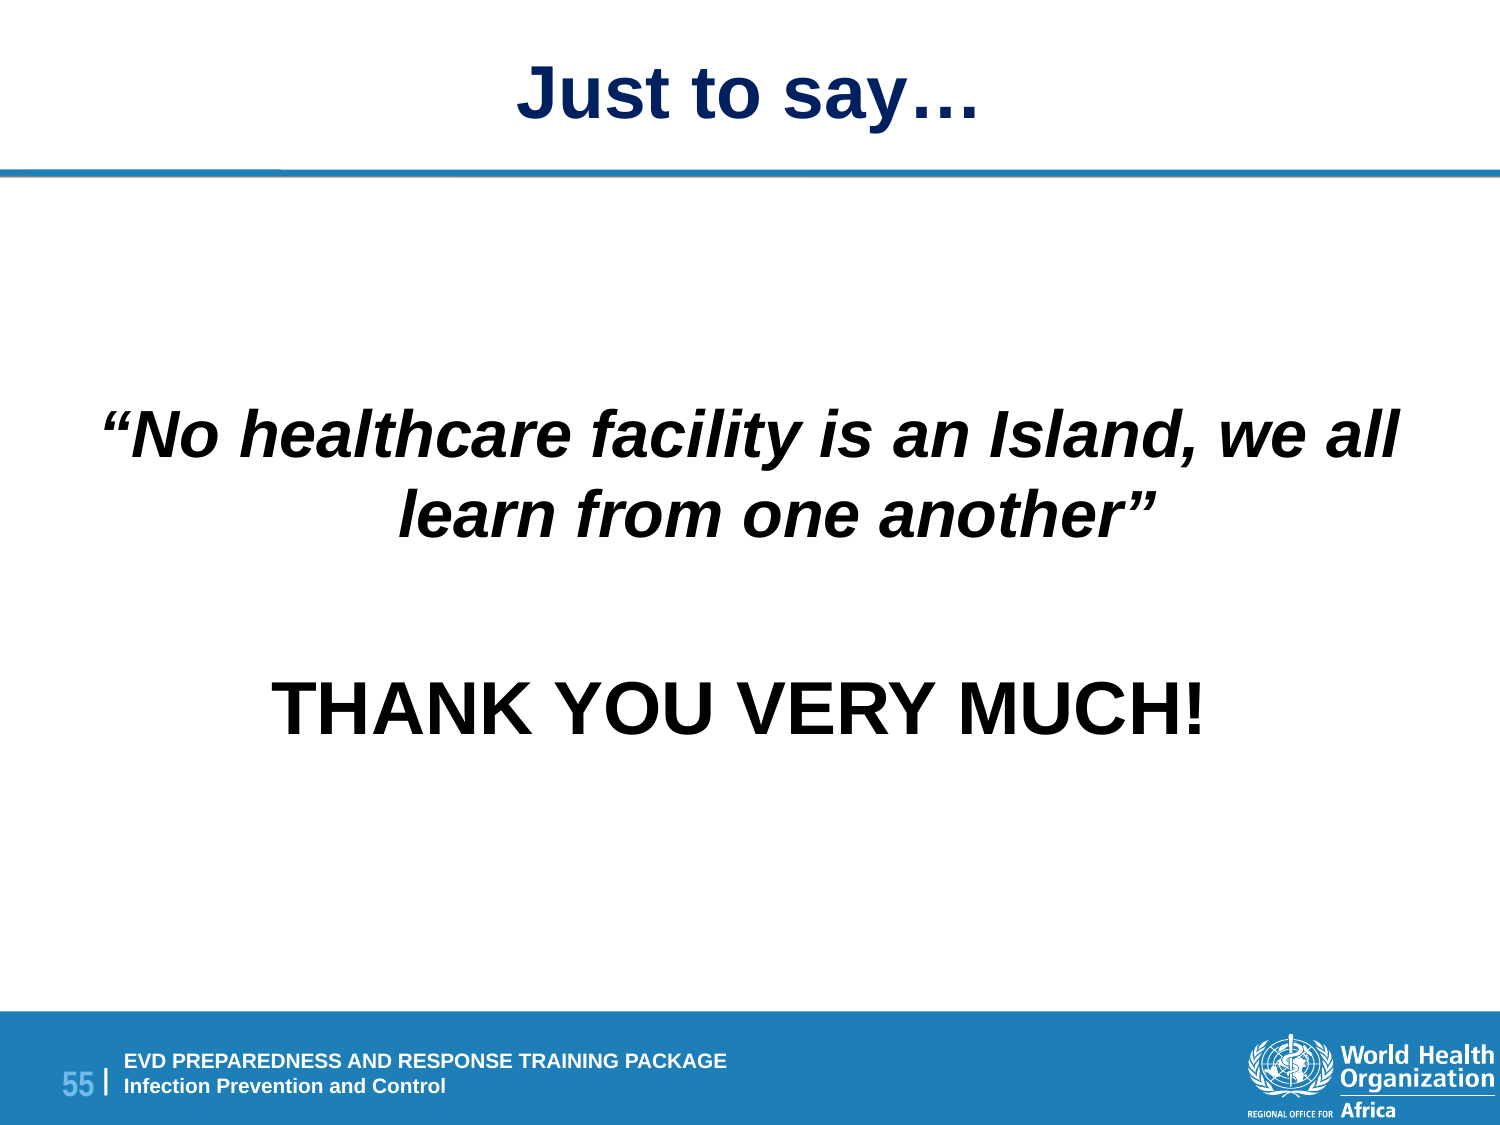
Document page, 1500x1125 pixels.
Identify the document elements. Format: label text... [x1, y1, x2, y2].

title Just to say… [74, 30, 1426, 148]
list “No healthcare facility is an Island, we all learn from one another” THANK YOU VERY MUCH! [74, 196, 1426, 1006]
